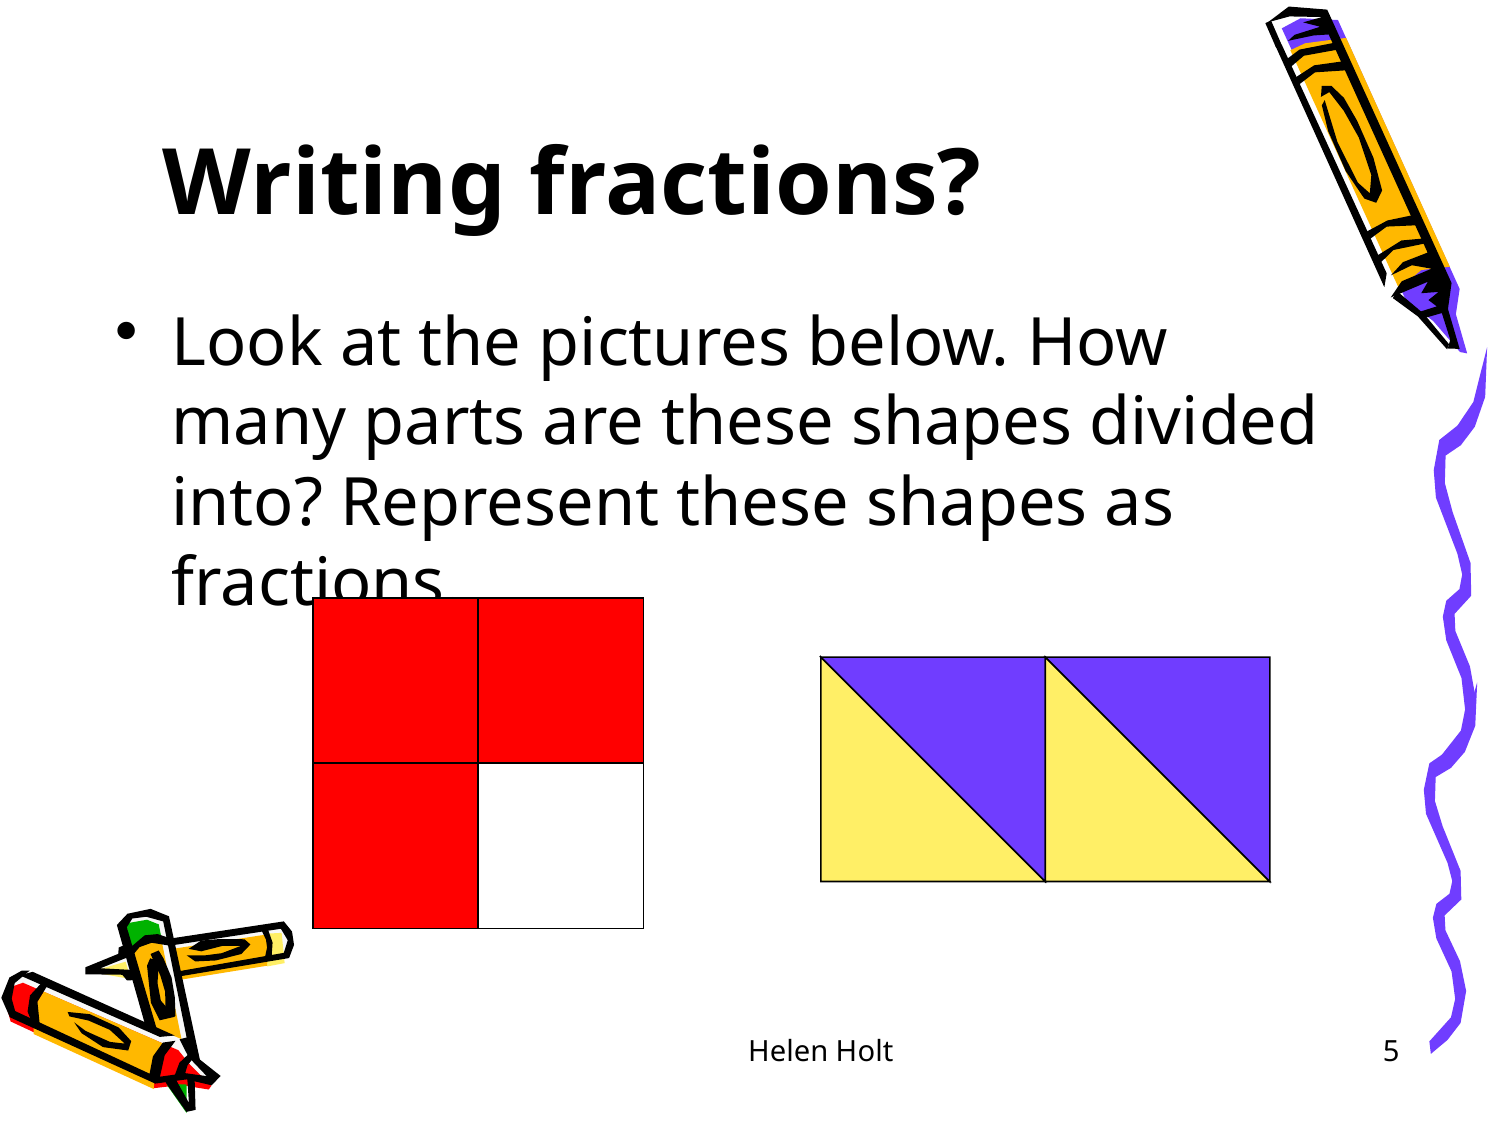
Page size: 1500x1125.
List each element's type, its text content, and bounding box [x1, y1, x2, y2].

text_box [479, 763, 644, 929]
text_box [312, 763, 479, 929]
list Look at the pictures below. How many parts are these shapes divided into? Represent these shapes as fractions. [100, 290, 1363, 891]
text_box [312, 597, 478, 763]
text_box [820, 658, 1044, 882]
text_box [820, 657, 1045, 882]
text_box [1045, 658, 1269, 882]
text_box [478, 597, 644, 763]
text_box [1045, 657, 1270, 882]
footer Helen Holt [583, 1025, 1059, 1100]
slide_number 5 [1102, 1025, 1415, 1100]
title Writing fractions? [147, 90, 1275, 241]
